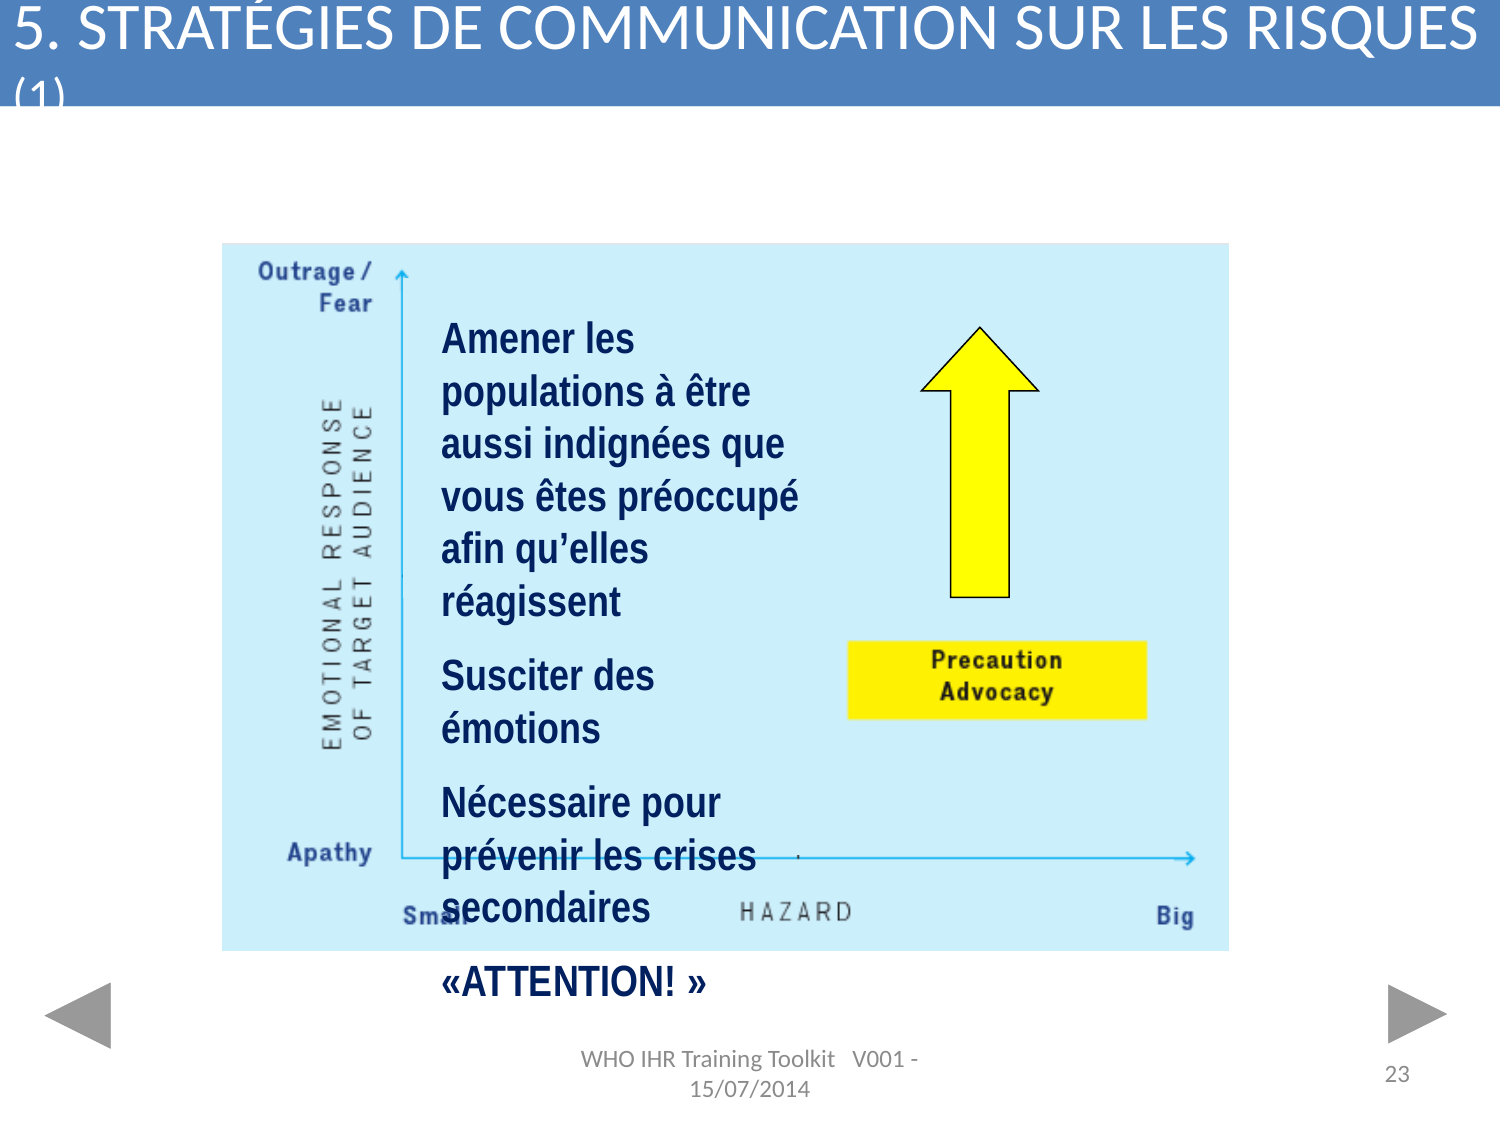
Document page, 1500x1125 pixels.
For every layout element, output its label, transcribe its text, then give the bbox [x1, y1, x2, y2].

footer WHO IHR Training Toolkit V001 - 15/07/2014 [512, 1042, 988, 1103]
title 5. STRATÉGIES DE COMMUNICATION SUR LES RISQUES (1) [0, 0, 1500, 107]
picture [222, 243, 1229, 952]
text_box [31, 969, 124, 1062]
text_box [1373, 968, 1465, 1060]
slide_number 23 [1074, 1042, 1425, 1103]
text_box Amener les populations à être aussi indignées que vous êtes préoccupé afin qu’elles réagissent Susciter des émotions Nécessaire pour prévenir les crises secondaires «ATTENTION! » [426, 960, 818, 1013]
